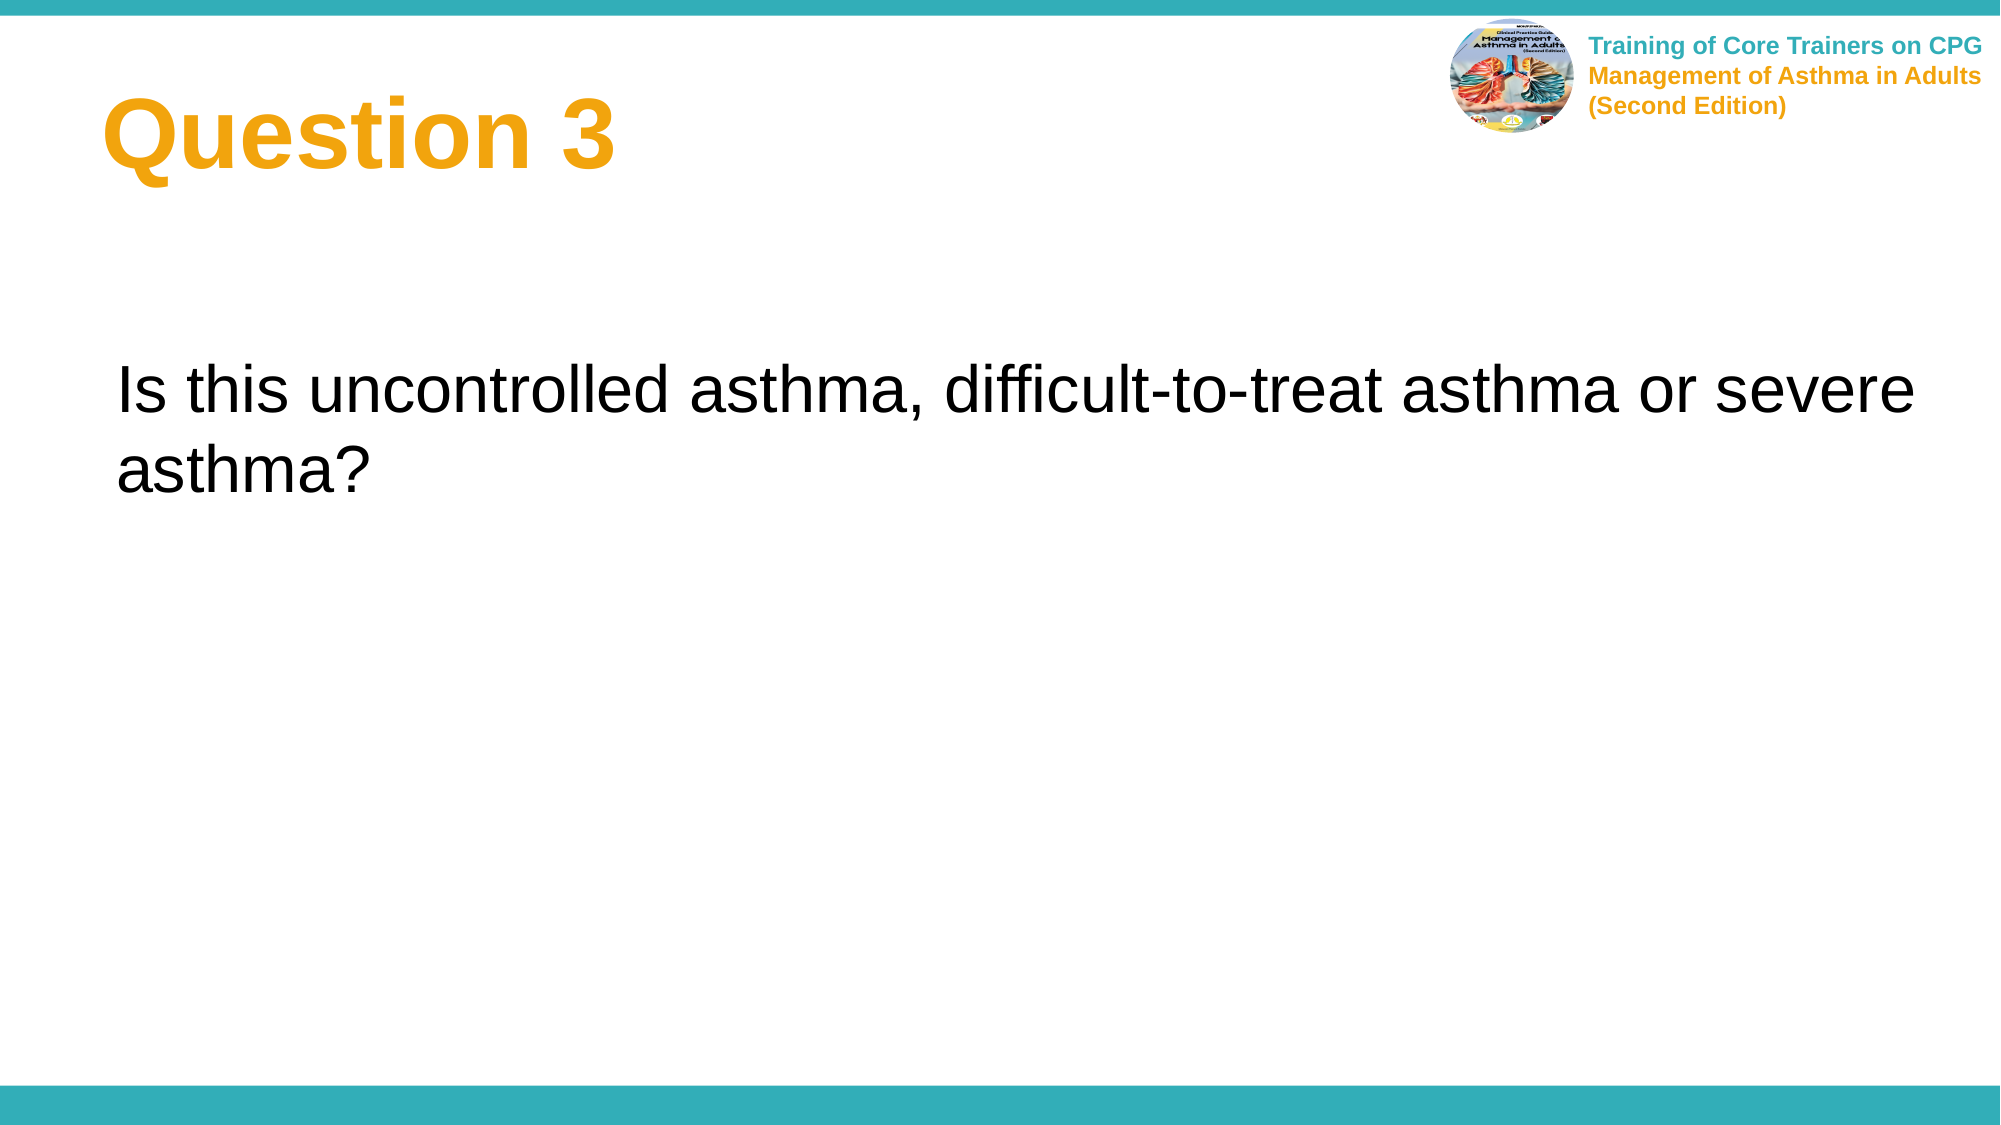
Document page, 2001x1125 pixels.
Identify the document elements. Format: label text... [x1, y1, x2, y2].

text_box Is this uncontrolled asthma, difficult-to-treat asthma or severe asthma? [101, 338, 1936, 514]
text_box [1449, 18, 2000, 133]
list Question 3 [3, 65, 2000, 192]
